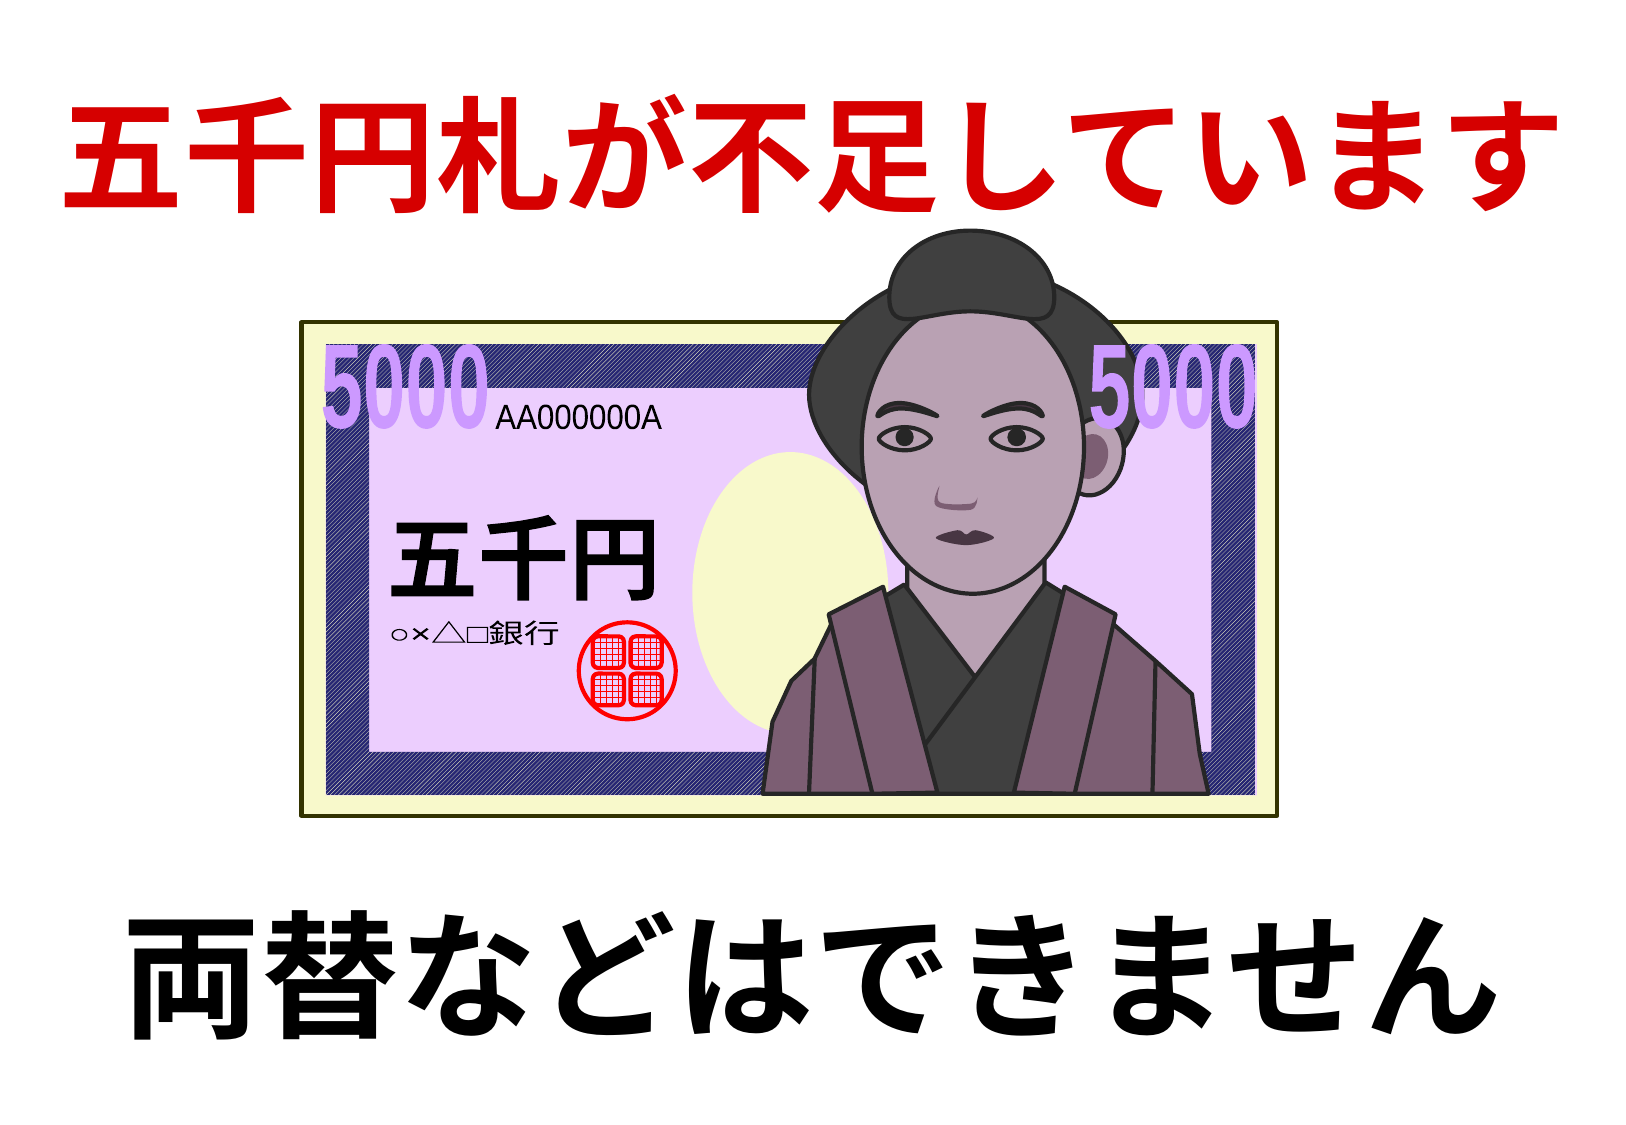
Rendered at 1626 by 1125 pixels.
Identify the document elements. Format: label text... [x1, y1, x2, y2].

text_box 五千円札が不足しています [0, 69, 1625, 235]
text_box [301, 230, 1278, 816]
text_box 両替などはできません [0, 882, 1625, 1063]
